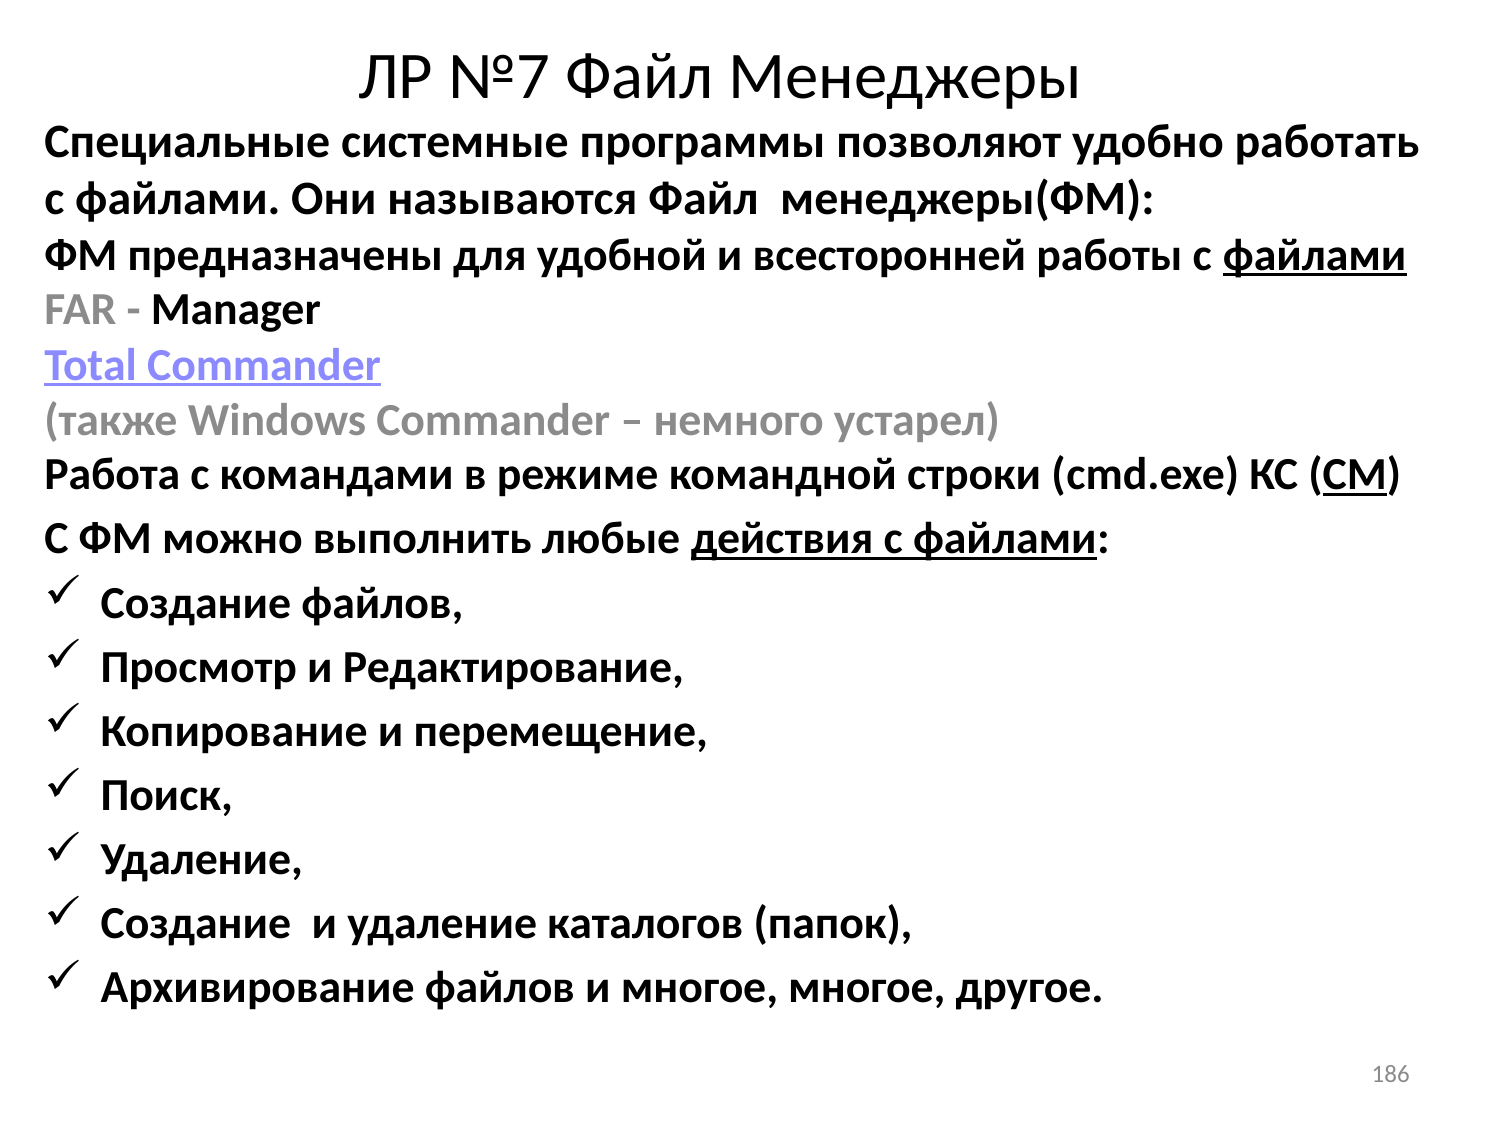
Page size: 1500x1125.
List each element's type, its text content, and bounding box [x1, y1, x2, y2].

slide_number 186 [1074, 1042, 1425, 1103]
title ЛР №7 Файл Менеджеры [253, 19, 1188, 101]
text_box Специальные системные программы позволяют удобно работать с файлами. Они называются Файл менеджеры(ФМ): ФМ предназначены для удобной и всесторонней работы с файлами FAR - Manager Total Commander (также Windows Commander – немного устарел) Работа с командами в режиме командной строки (cmd.exe) КС (СМ) С ФМ можно выполнить любые действия с файлами: Создание файлов, Просмотр и Редактирование, Копирование и перемещение, Поиск, Удаление, Создание и удаление каталогов (папок), Архивирование файлов и многое, многое, другое. [29, 101, 1453, 1047]
